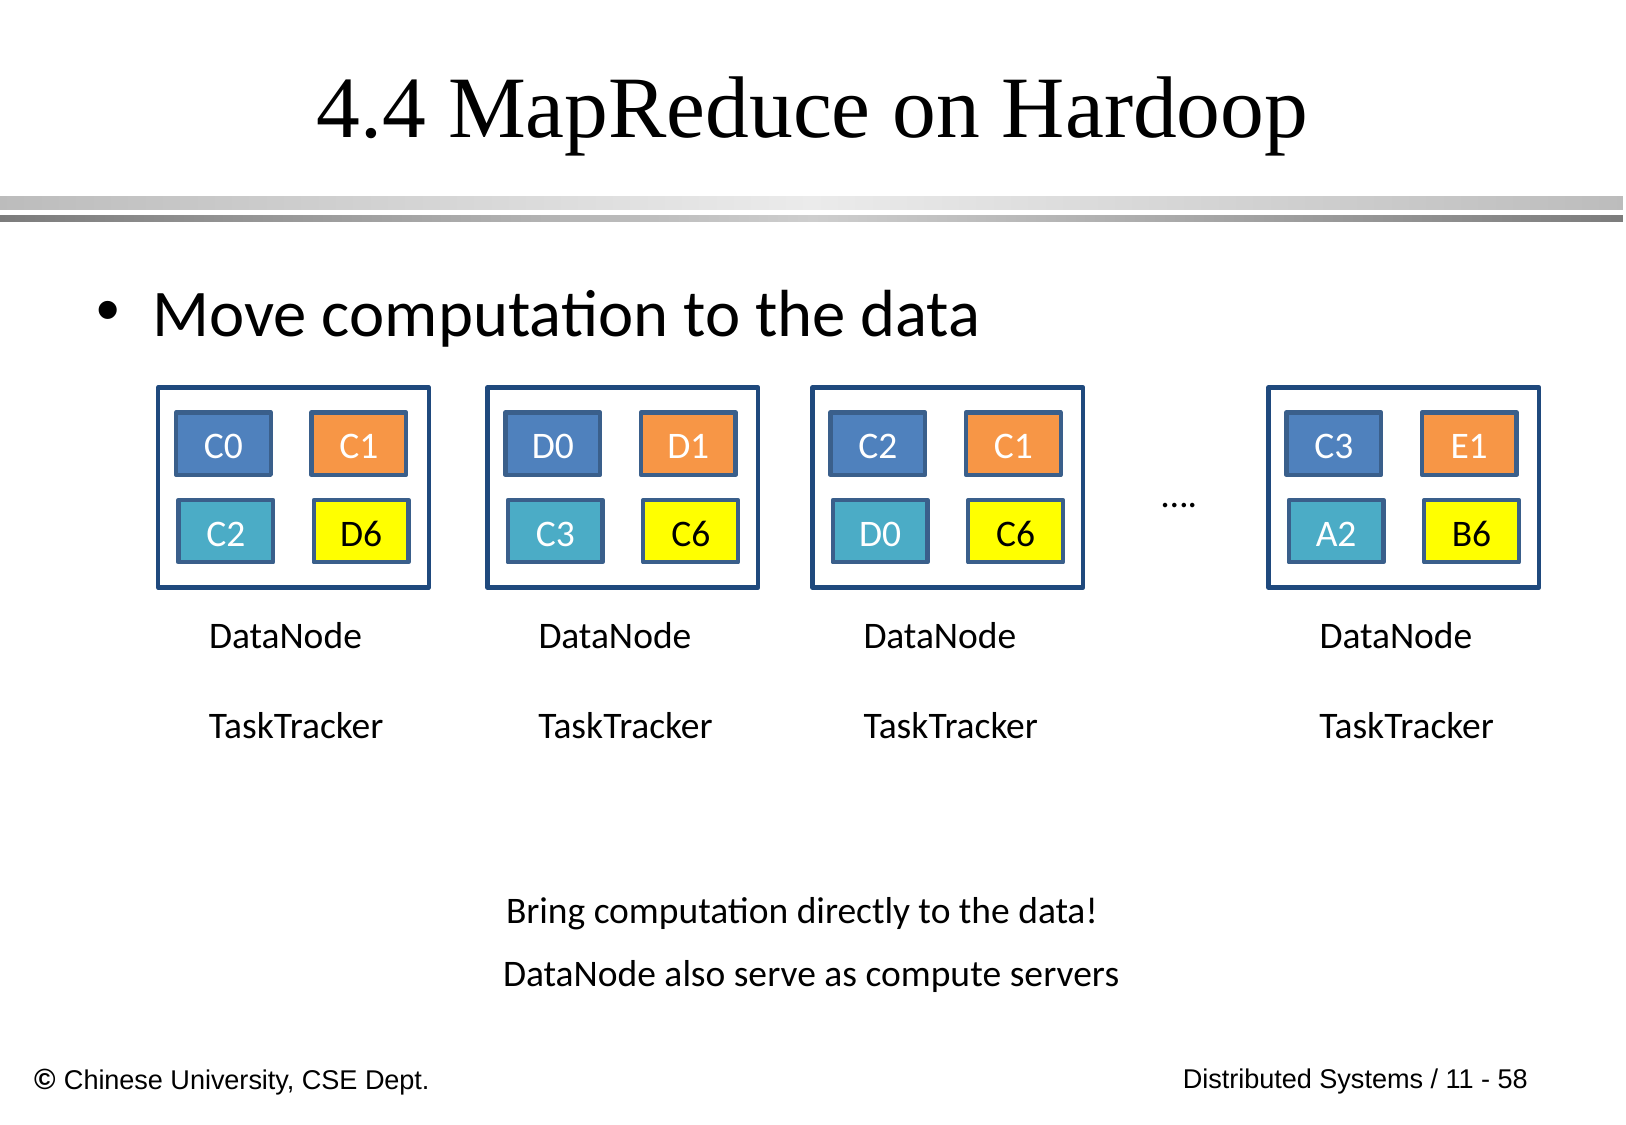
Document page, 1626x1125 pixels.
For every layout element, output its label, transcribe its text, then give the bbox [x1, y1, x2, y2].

text_box D1 [640, 412, 736, 475]
text_box DataNode [523, 603, 707, 664]
text_box C1 [965, 412, 1061, 475]
text_box TaskTracker [848, 693, 1053, 754]
text_box TaskTracker [523, 693, 728, 754]
text_box C6 [643, 499, 738, 563]
text_box DataNode [848, 603, 1032, 664]
text_box C3 [1286, 412, 1382, 475]
text_box DataNode [1304, 603, 1488, 664]
title 4.4 MapReduce on Hardoop [50, 62, 1575, 163]
text_box Move computation to the data [81, 262, 1544, 1005]
text_box [812, 387, 1084, 588]
text_box [1268, 387, 1540, 588]
text_box [158, 387, 429, 588]
text_box A2 [1288, 499, 1384, 563]
text_box TaskTracker [1304, 693, 1509, 754]
text_box …. [1146, 462, 1213, 523]
text_box D0 [505, 412, 601, 475]
text_box C2 [830, 412, 926, 475]
text_box E1 [1421, 412, 1517, 475]
text_box C0 [176, 412, 271, 475]
text_box D6 [313, 499, 409, 563]
text_box [487, 387, 759, 588]
text_box C2 [178, 499, 274, 563]
text_box DataNode also serve as compute servers [488, 941, 1135, 1001]
text_box DataNode [194, 603, 378, 664]
text_box C3 [507, 499, 603, 563]
text_box D0 [832, 499, 928, 563]
text_box TaskTracker [194, 693, 399, 754]
text_box C1 [311, 412, 407, 475]
text_box C6 [968, 499, 1063, 563]
text_box B6 [1424, 499, 1519, 563]
text_box Bring computation directly to the data! [491, 878, 1114, 939]
